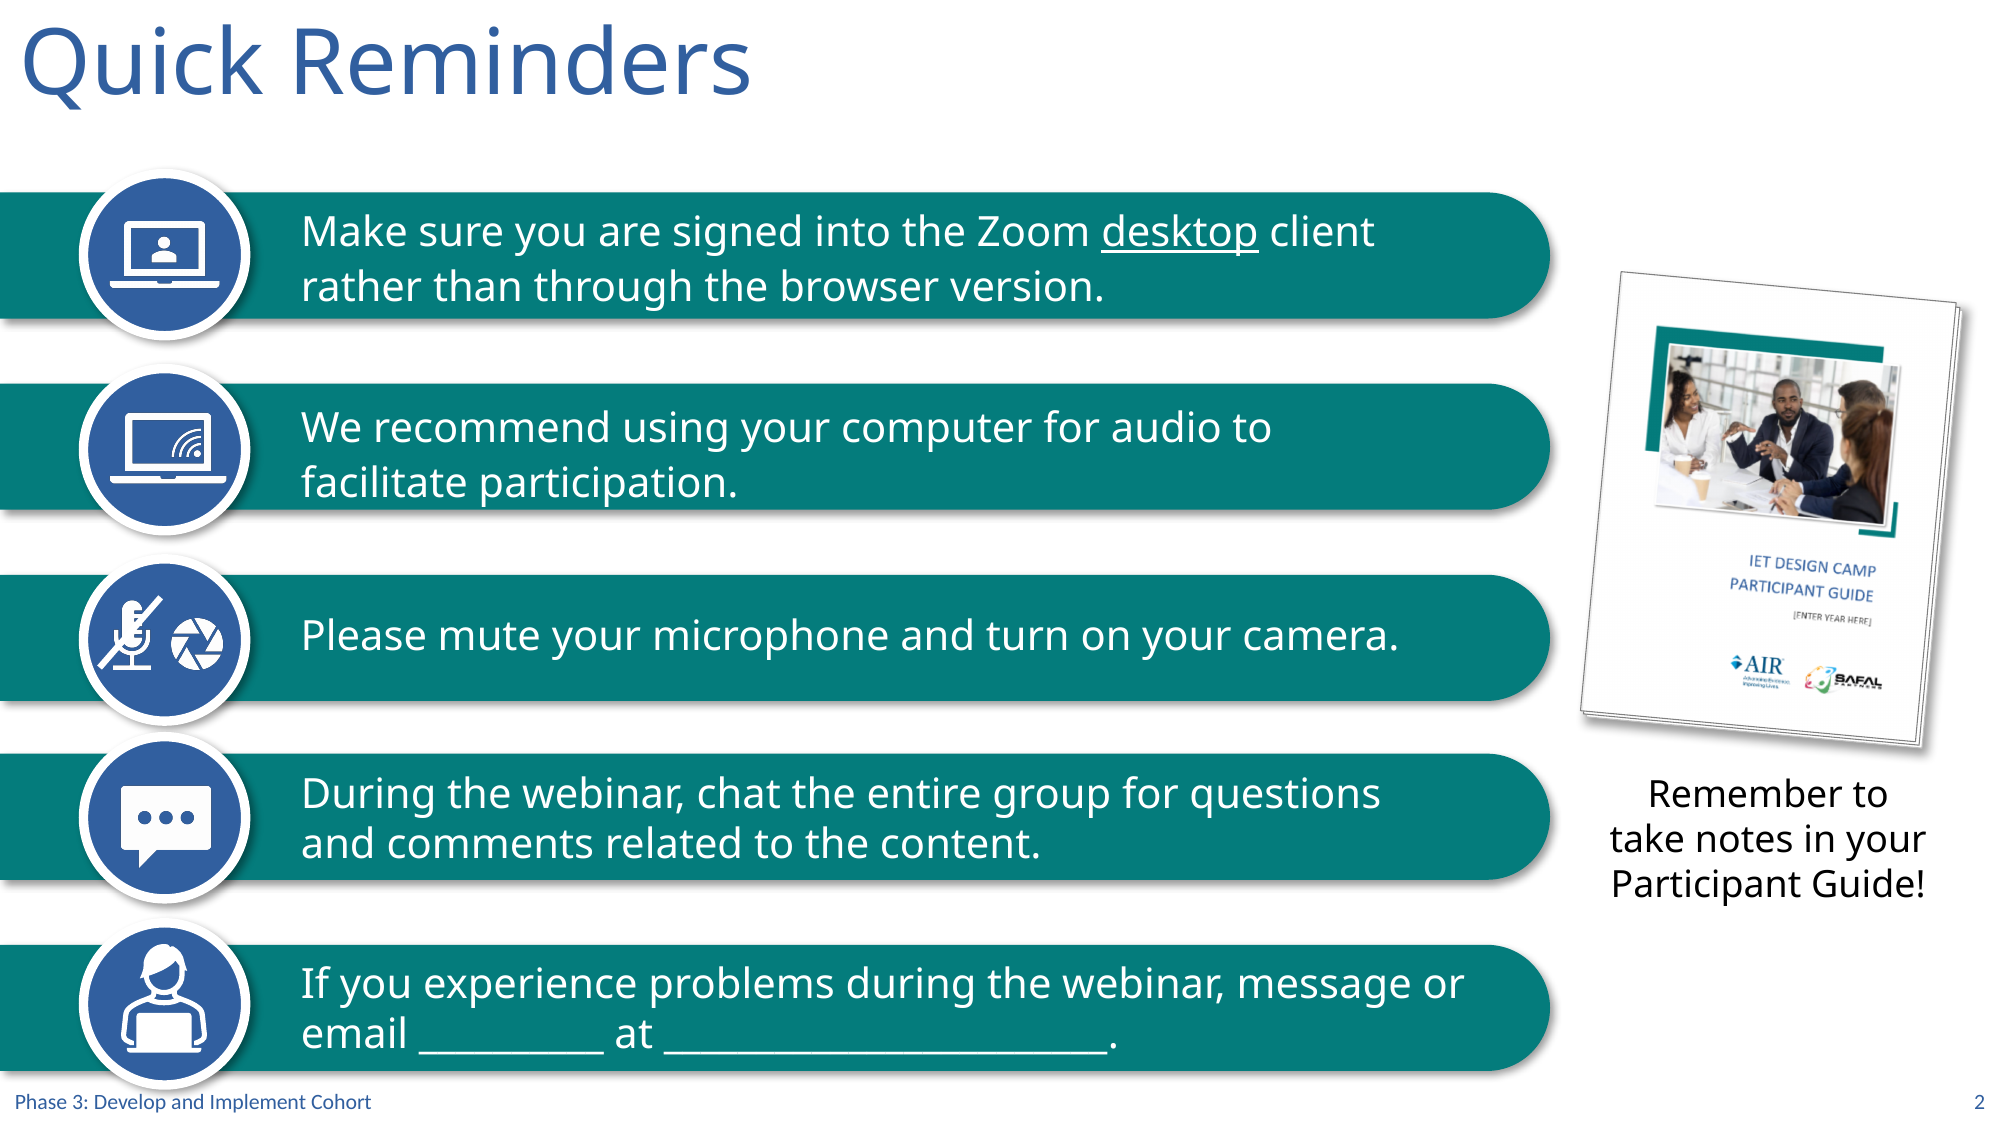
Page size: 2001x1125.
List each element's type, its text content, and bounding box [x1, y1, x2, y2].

text_box Phase 3: Develop and Implement Cohort [0, 1086, 675, 1122]
picture [1621, 273, 1754, 286]
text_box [0, 173, 1550, 336]
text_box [0, 736, 1550, 899]
title Quick Reminders [4, 8, 1794, 135]
text_box 2 [1549, 1074, 2000, 1122]
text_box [0, 558, 1550, 722]
picture [1582, 598, 1593, 711]
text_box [0, 368, 1550, 531]
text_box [0, 922, 1550, 1086]
picture [1944, 303, 1955, 417]
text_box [1593, 286, 1944, 960]
